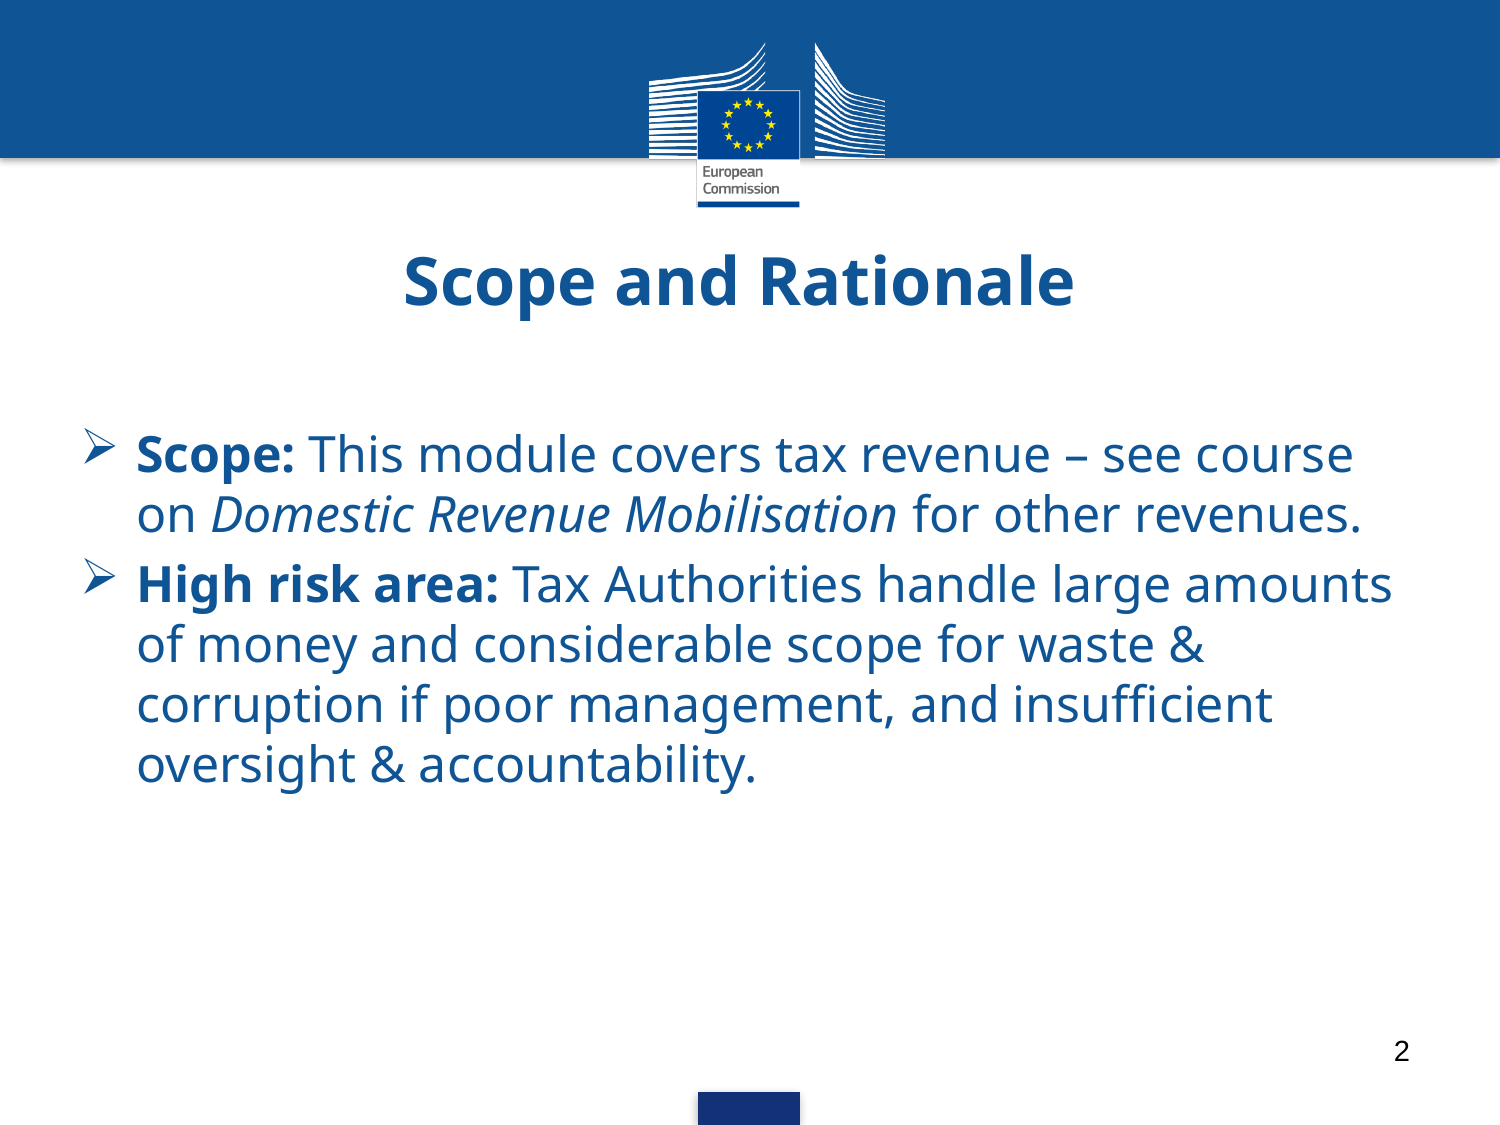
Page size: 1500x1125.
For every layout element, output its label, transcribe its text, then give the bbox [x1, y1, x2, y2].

picture [649, 42, 885, 208]
slide_number 2 [1074, 1024, 1426, 1103]
list Scope and Rationale Scope: This module covers tax revenue – see course on Domestic Revenue Mobilisation for other revenues. High risk area: Tax Authorities handle large amounts of money and considerable scope for waste & corruption if poor management, and insufficient oversight & accountability. [64, 231, 1416, 894]
